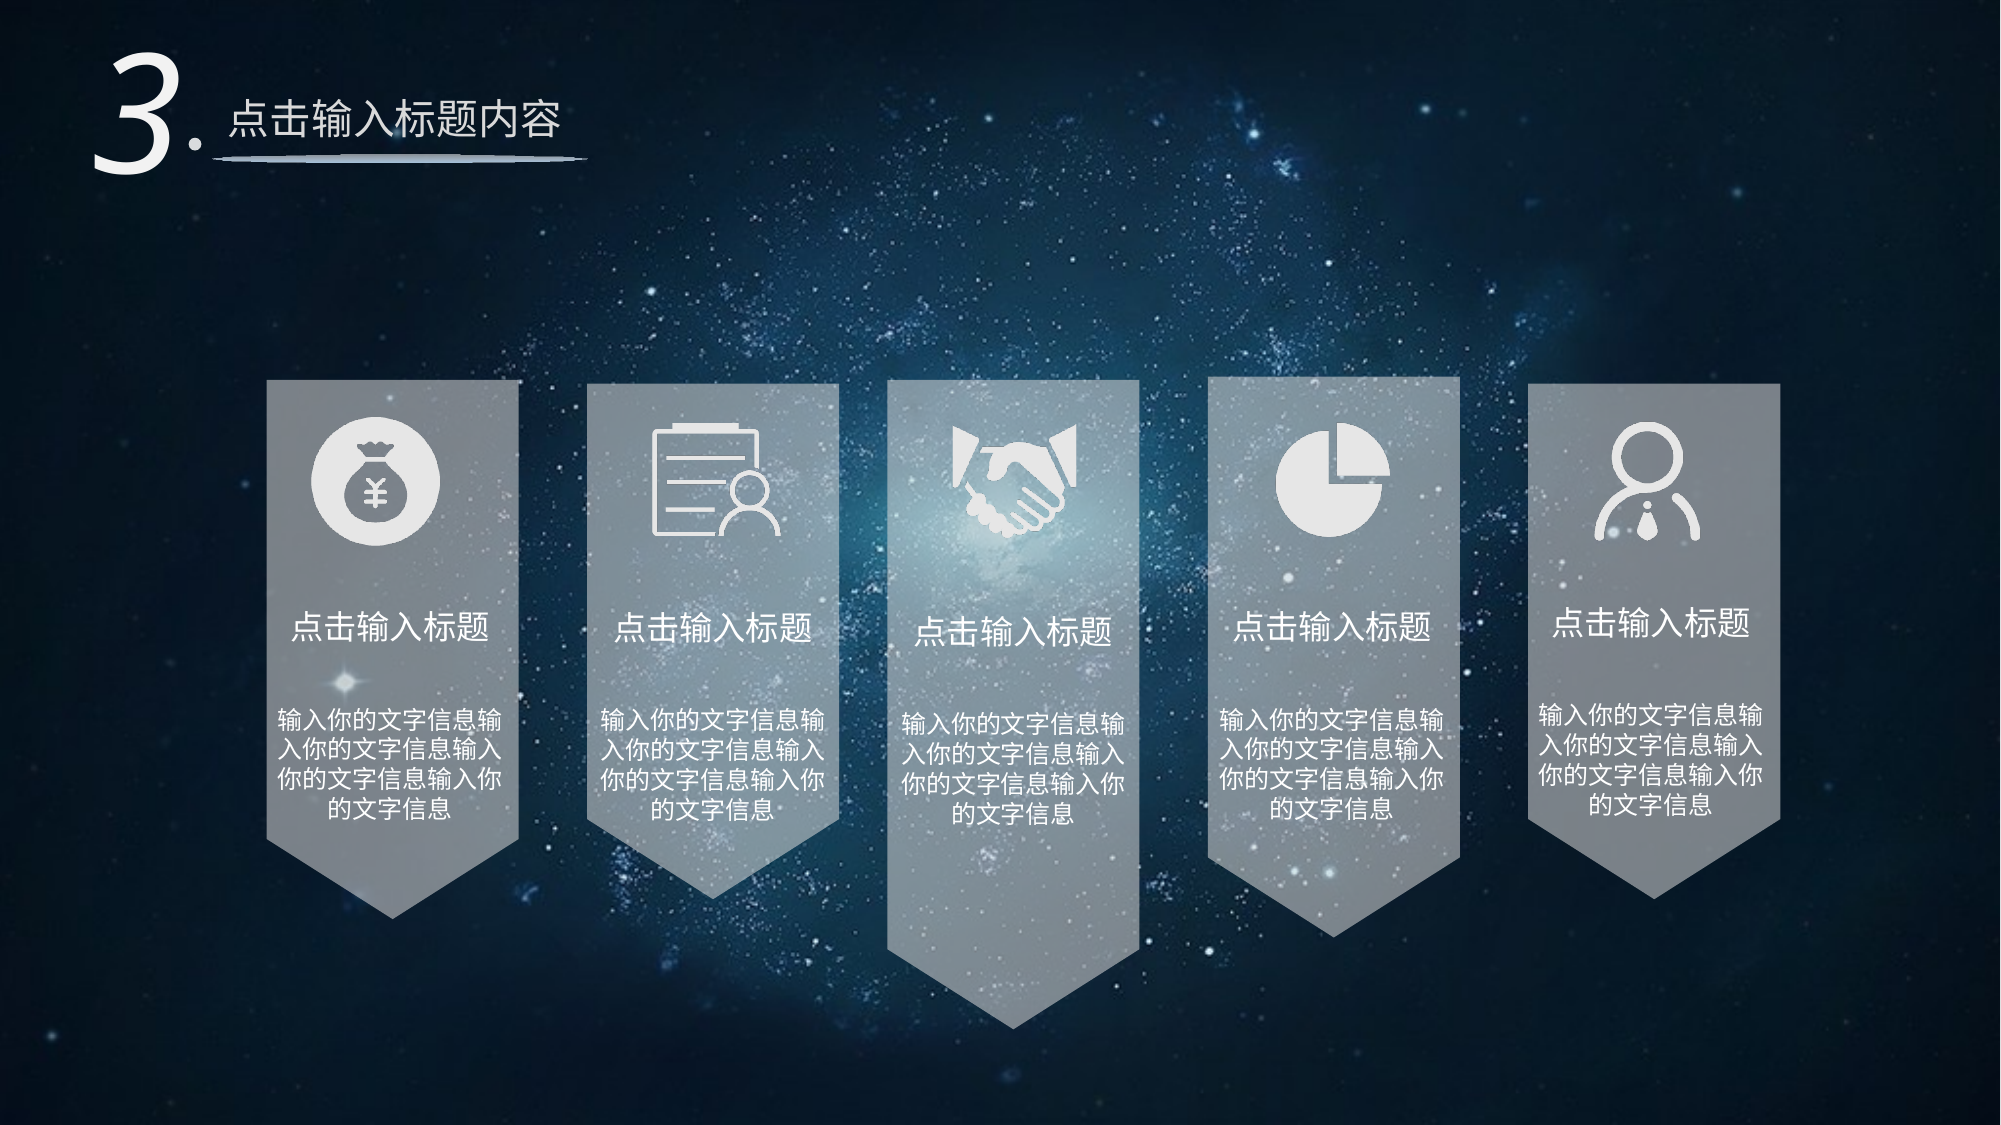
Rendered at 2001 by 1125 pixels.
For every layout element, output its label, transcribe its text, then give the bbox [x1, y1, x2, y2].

text_box 输入你的文字信息输入你的文字信息输入你的文字信息输入你的文字信息 [1516, 692, 1786, 827]
text_box [265, 378, 520, 696]
text_box [585, 382, 841, 697]
text_box 输入你的文字信息输入你的文字信息输入你的文字信息输入你的文字信息 [878, 701, 1148, 836]
text_box [1206, 375, 1461, 696]
text_box 点击输入标题内容 [212, 85, 577, 151]
text_box [886, 836, 1141, 1031]
text_box [199, 137, 203, 151]
text_box [1206, 832, 1461, 939]
text_box 点击输入标题 [598, 600, 828, 655]
text_box 3 [76, 0, 199, 215]
text_box 输入你的文字信息输入你的文字信息输入你的文字信息输入你的文字信息 [255, 696, 525, 832]
text_box [886, 378, 1141, 701]
text_box 输入你的文字信息输入你的文字信息输入你的文字信息输入你的文字信息 [578, 697, 848, 833]
text_box [606, 833, 820, 901]
text_box [1527, 382, 1782, 692]
text_box [1538, 827, 1770, 901]
text_box 点击输入标题 [1536, 594, 1766, 650]
text_box 输入你的文字信息输入你的文字信息输入你的文字信息输入你的文字信息 [1197, 696, 1467, 832]
text_box [209, 153, 591, 164]
text_box [265, 832, 520, 921]
picture [0, 0, 2001, 1125]
text_box 点击输入标题 [898, 603, 1129, 659]
text_box 点击输入标题 [1217, 599, 1447, 654]
text_box 点击输入标题 [275, 599, 505, 654]
